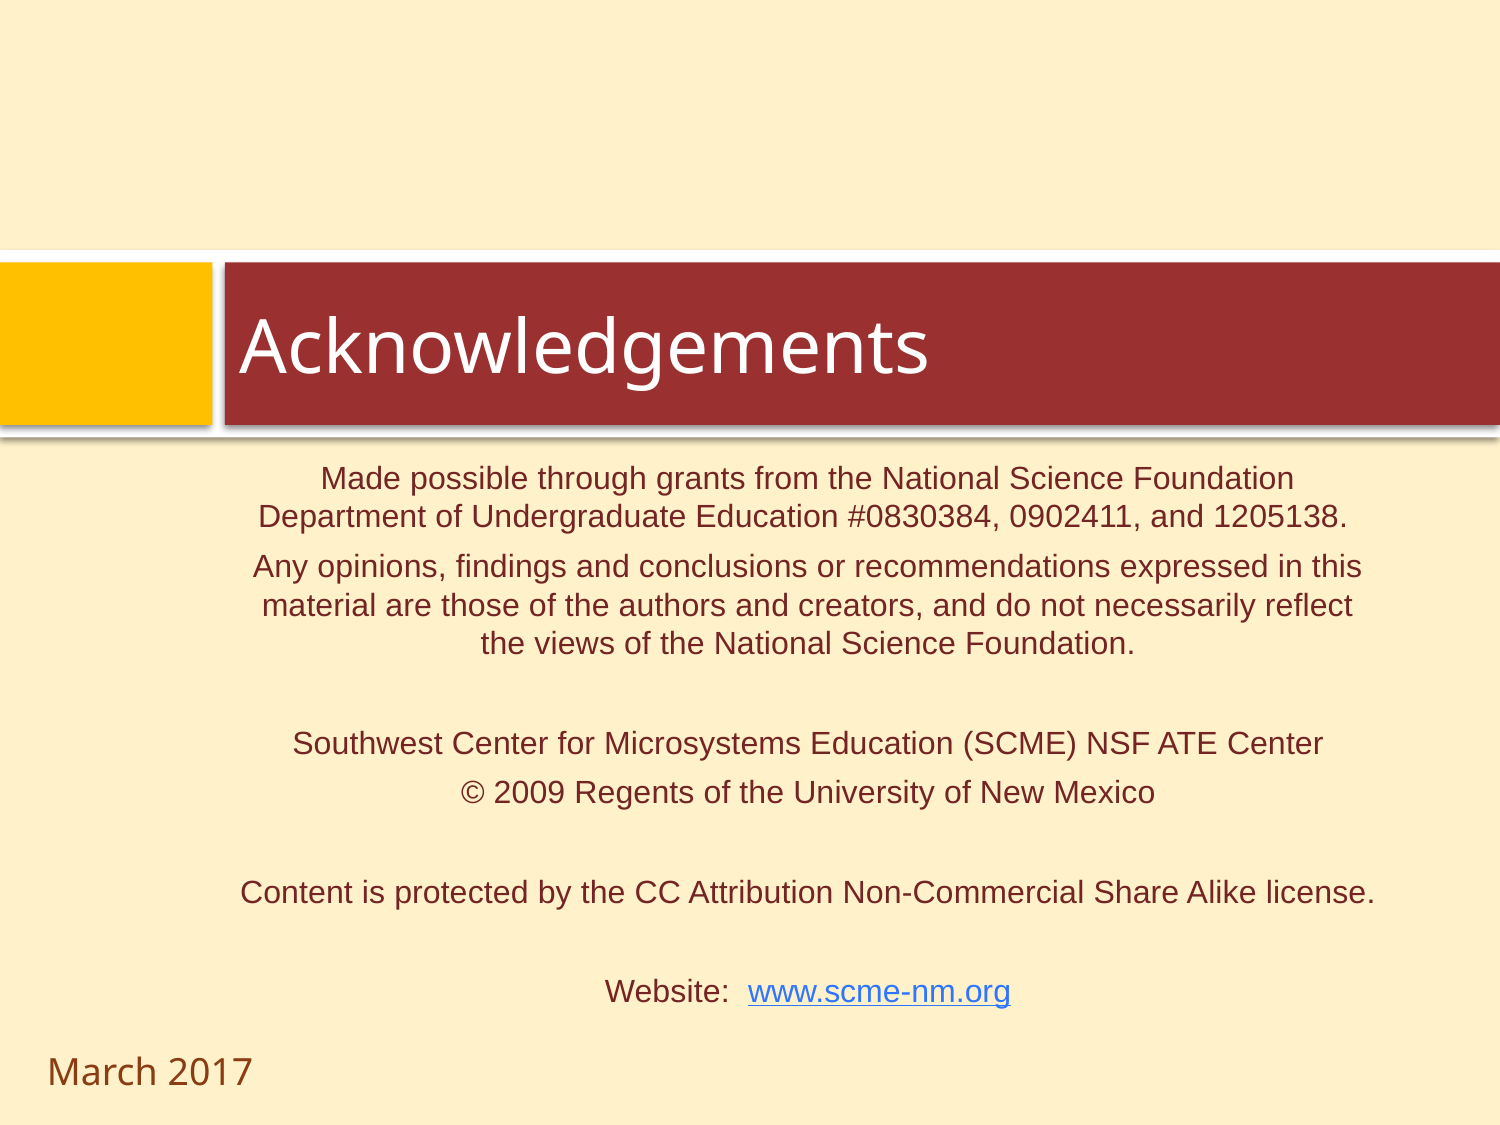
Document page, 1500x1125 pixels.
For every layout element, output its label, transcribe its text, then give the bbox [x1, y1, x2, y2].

text_box March 2017 [32, 1040, 269, 1101]
title Acknowledgements [225, 262, 1475, 425]
list Made possible through grants from the National Science Foundation Department of Undergraduate Education #0830384, 0902411, and 1205138. Any opinions, findings and conclusions or recommendations expressed in this material are those of the authors and creators, and do not necessarily reflect the views of the National Science Foundation. Southwest Center for Microsystems Education (SCME) NSF ATE Center © 2009 Regents of the University of New Mexico Content is protected by the CC Attribution Non-Commercial Share Alike license. Website: www.scme-nm.org [225, 450, 1394, 1050]
